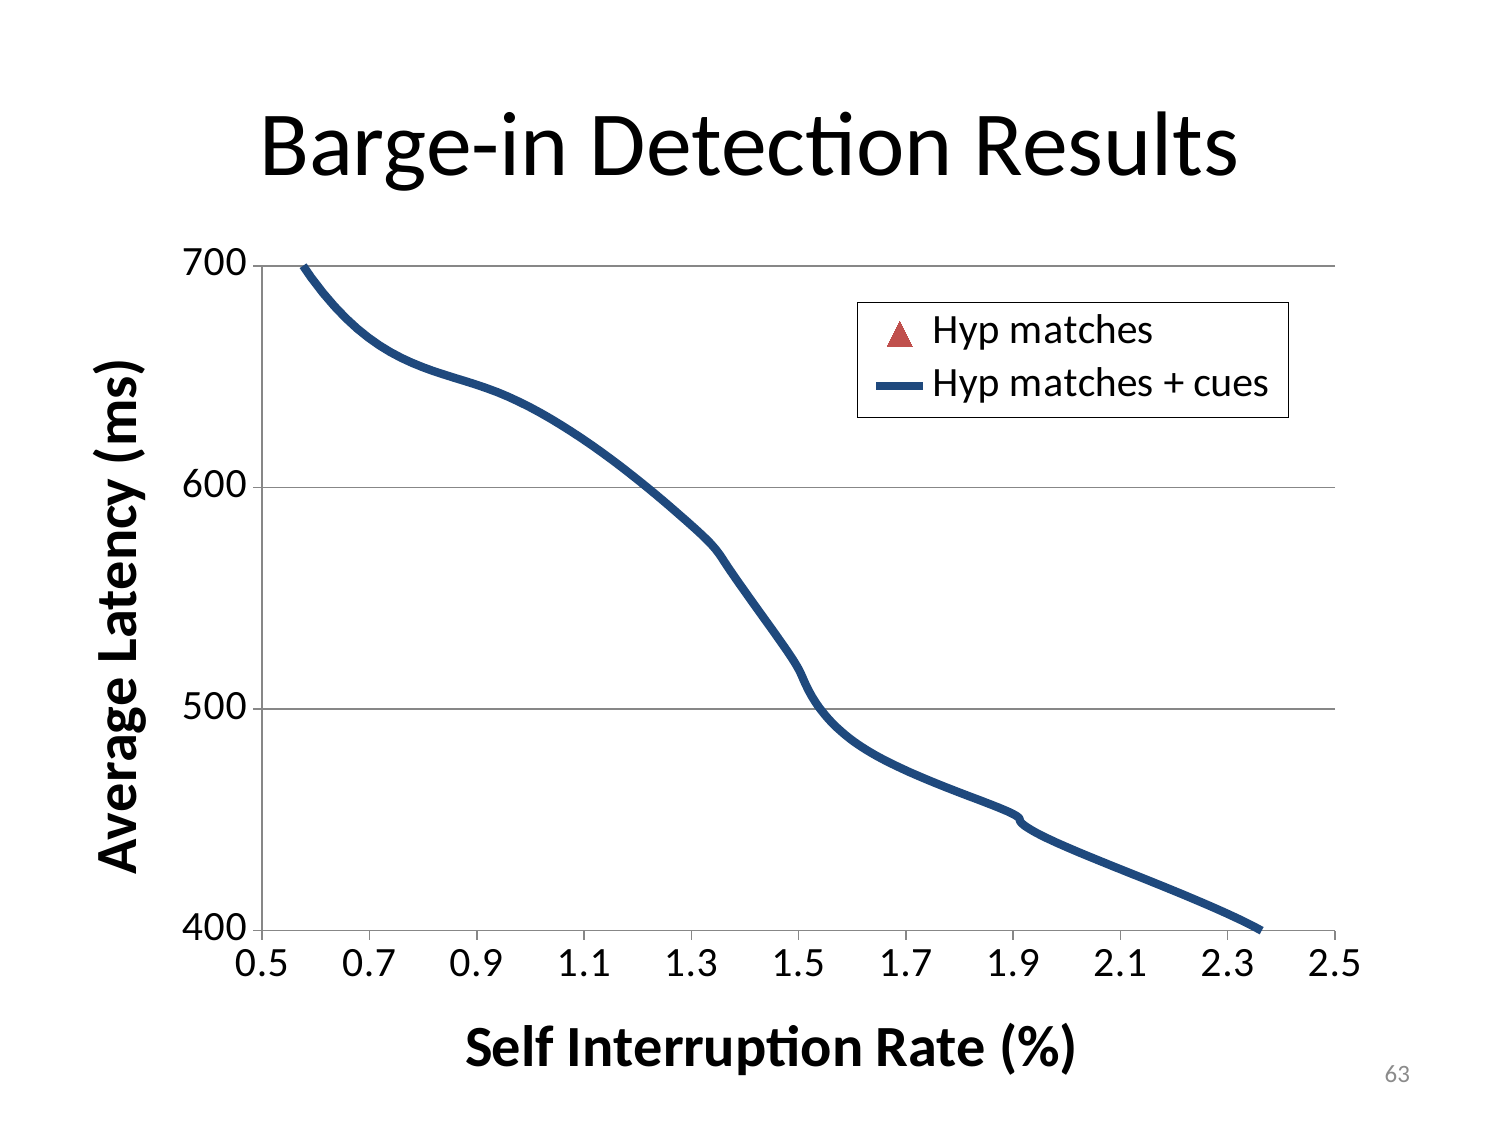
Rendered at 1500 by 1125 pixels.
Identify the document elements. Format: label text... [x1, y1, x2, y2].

chart [74, 220, 1426, 1099]
title Barge-in Detection Results [75, 45, 1425, 220]
